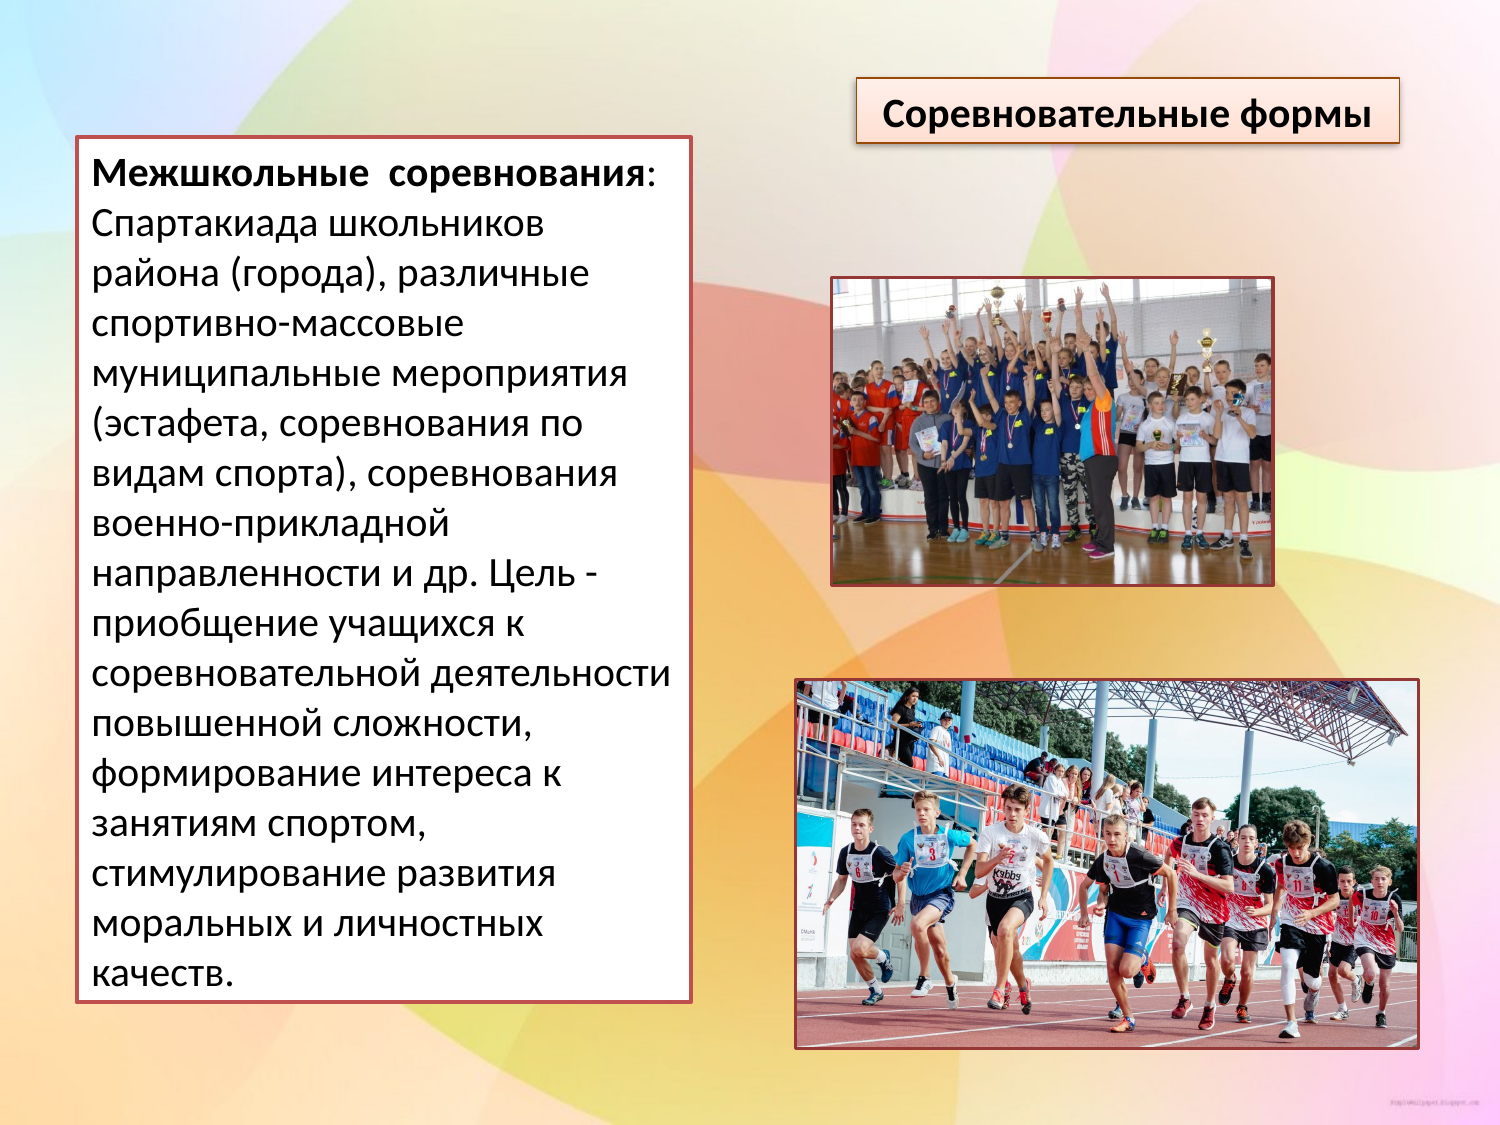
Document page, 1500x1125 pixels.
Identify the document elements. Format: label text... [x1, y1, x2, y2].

text_box Межшкольные соревнования: Спартакиада школьников района (города), различные спортивно-массовые муниципальные мероприятия (эстафета, соревнования по видам спорта), соревнования военно-прикладной направленности и др. Цель - приобщение учащихся к соревновательной деятельности повышенной сложности, формирование интереса к занятиям спортом, стимулирование развития моральных и личностных качеств. [75, 135, 693, 1004]
picture [0, 0, 1500, 1125]
text_box Соревновательные формы [856, 77, 1400, 144]
